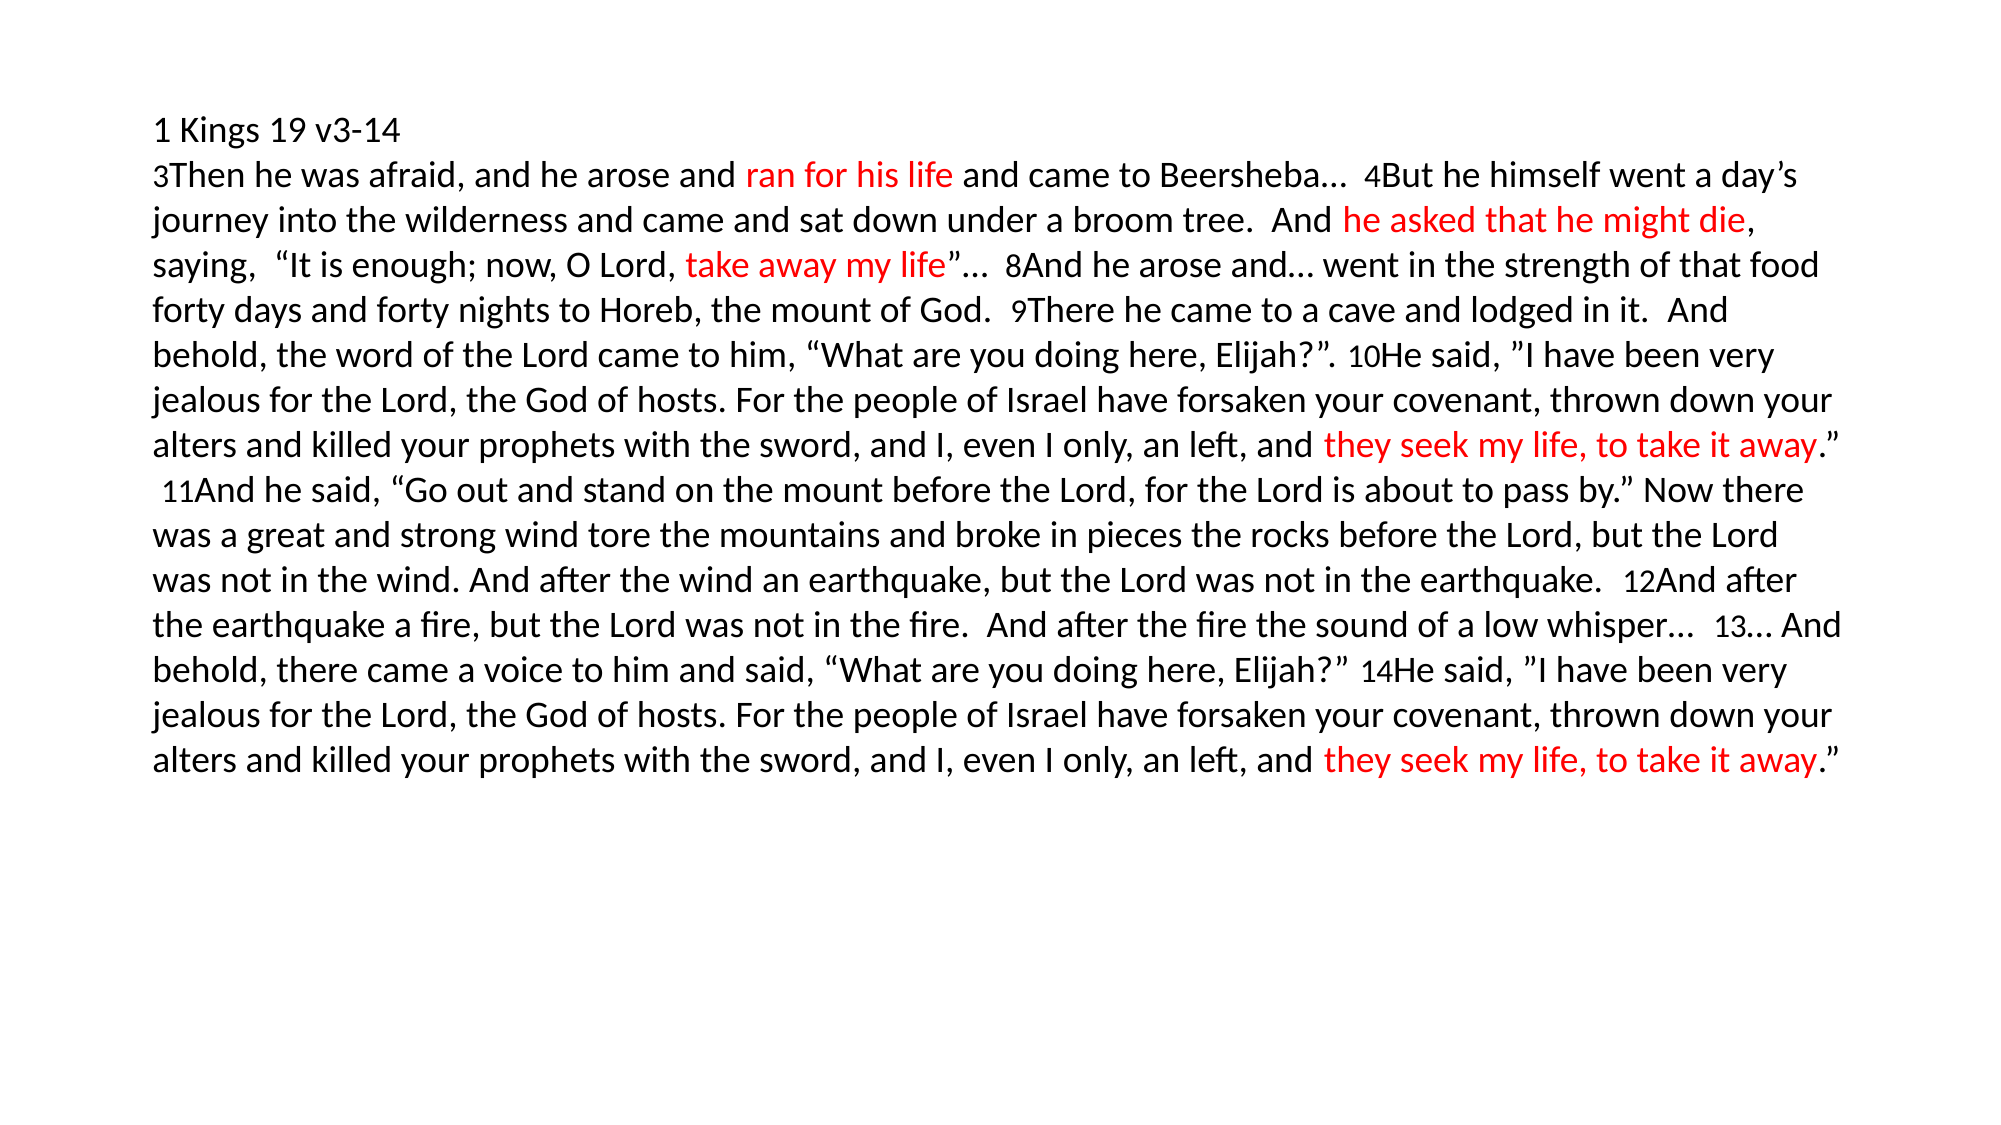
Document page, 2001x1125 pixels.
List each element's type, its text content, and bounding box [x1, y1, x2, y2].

list 1 Kings 19 v3-14 3Then he was afraid, and he arose and ran for his life and came to Beersheba… 4But he himself went a day’s journey into the wilderness and came and sat down under a broom tree. And he asked that he might die, saying, “It is enough; now, O Lord, take away my life”… 8And he arose and… went in the strength of that food forty days and forty nights to Horeb, the mount of God. 9There he came to a cave and lodged in it. And behold, the word of the Lord came to him, “What are you doing here, Elijah?”. 10He said, ”I have been very jealous for the Lord, the God of hosts. For the people of Israel have forsaken your covenant, thrown down your alters and killed your prophets with the sword, and I, even I only, an left, and they seek my life, to take it away.” 11And he said, “Go out and stand on the mount before the Lord, for the Lord is about to pass by.” Now there was a great and strong wind tore the mountains and broke in pieces the rocks before the Lord, but the Lord was not in the wind. And after the wind an earthquake, but the Lord was not in the earthquake. 12And after the earthquake a fire, but the Lord was not in the fire. And after the fire the sound of a low whisper… 13… And behold, there came a voice to him and said, “What are you doing here, Elijah?” 14He said, ”I have been very jealous for the Lord, the God of hosts. For the people of Israel have forsaken your covenant, thrown down your alters and killed your prophets with the sword, and I, even I only, an left, and they seek my life, to take it away.” [137, 97, 1863, 1014]
